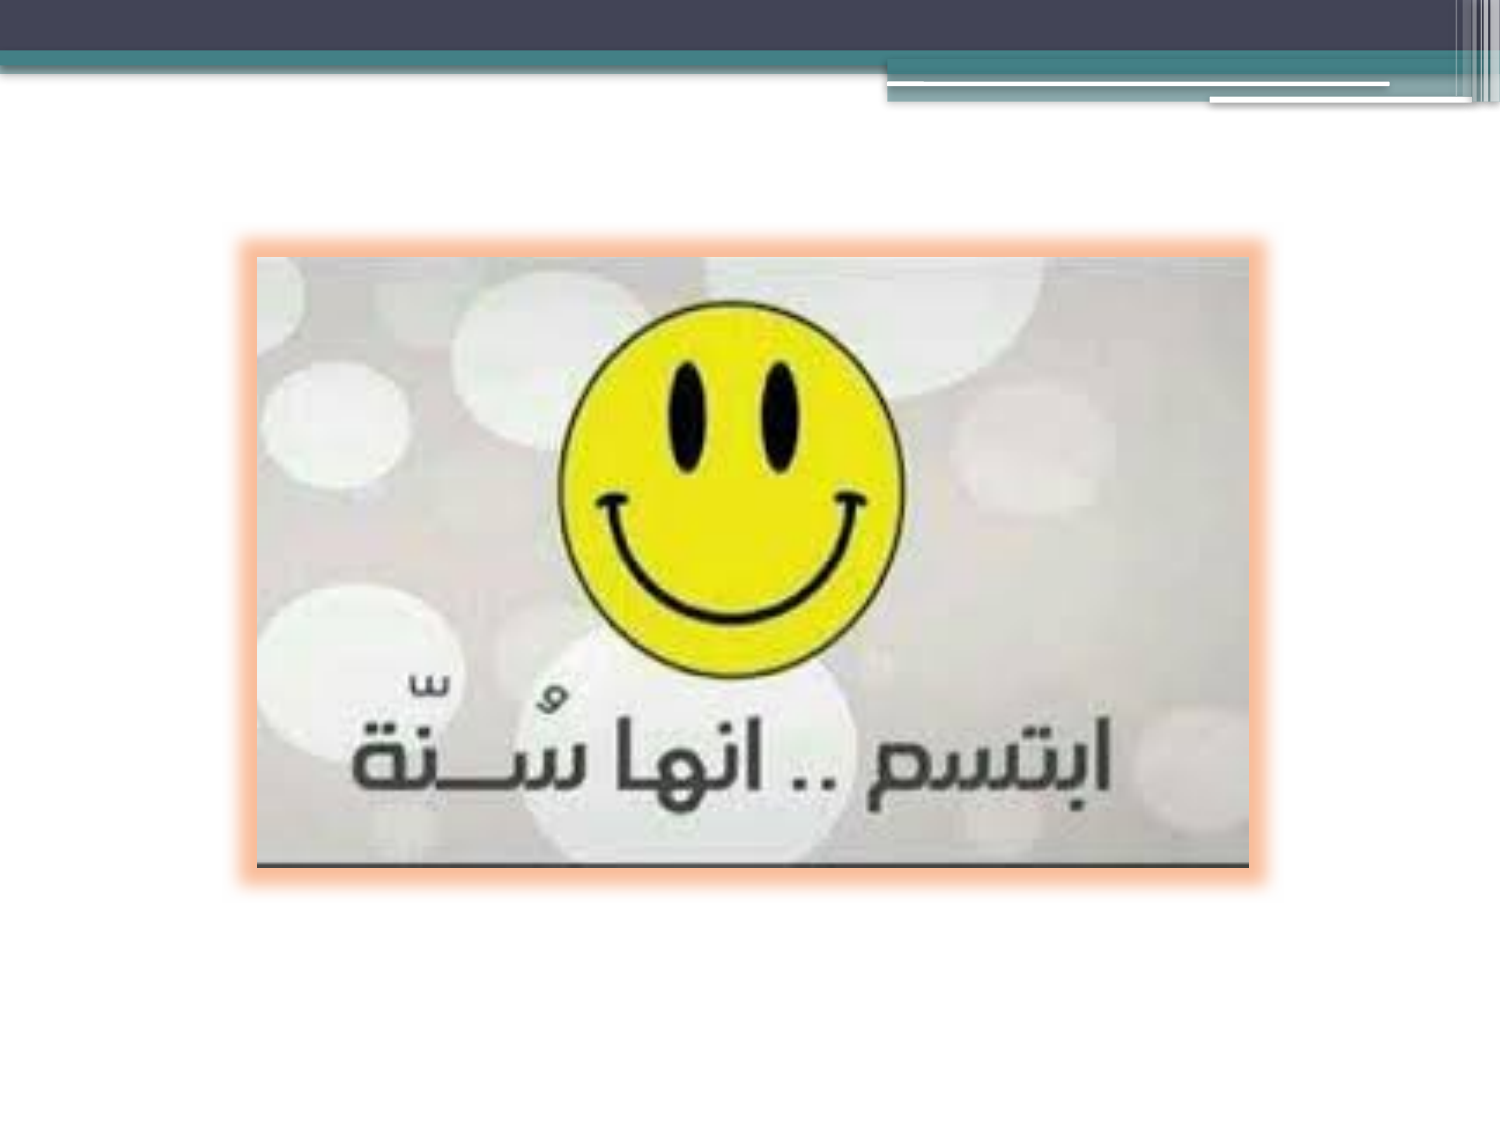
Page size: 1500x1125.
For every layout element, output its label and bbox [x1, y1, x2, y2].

list [257, 257, 1249, 868]
